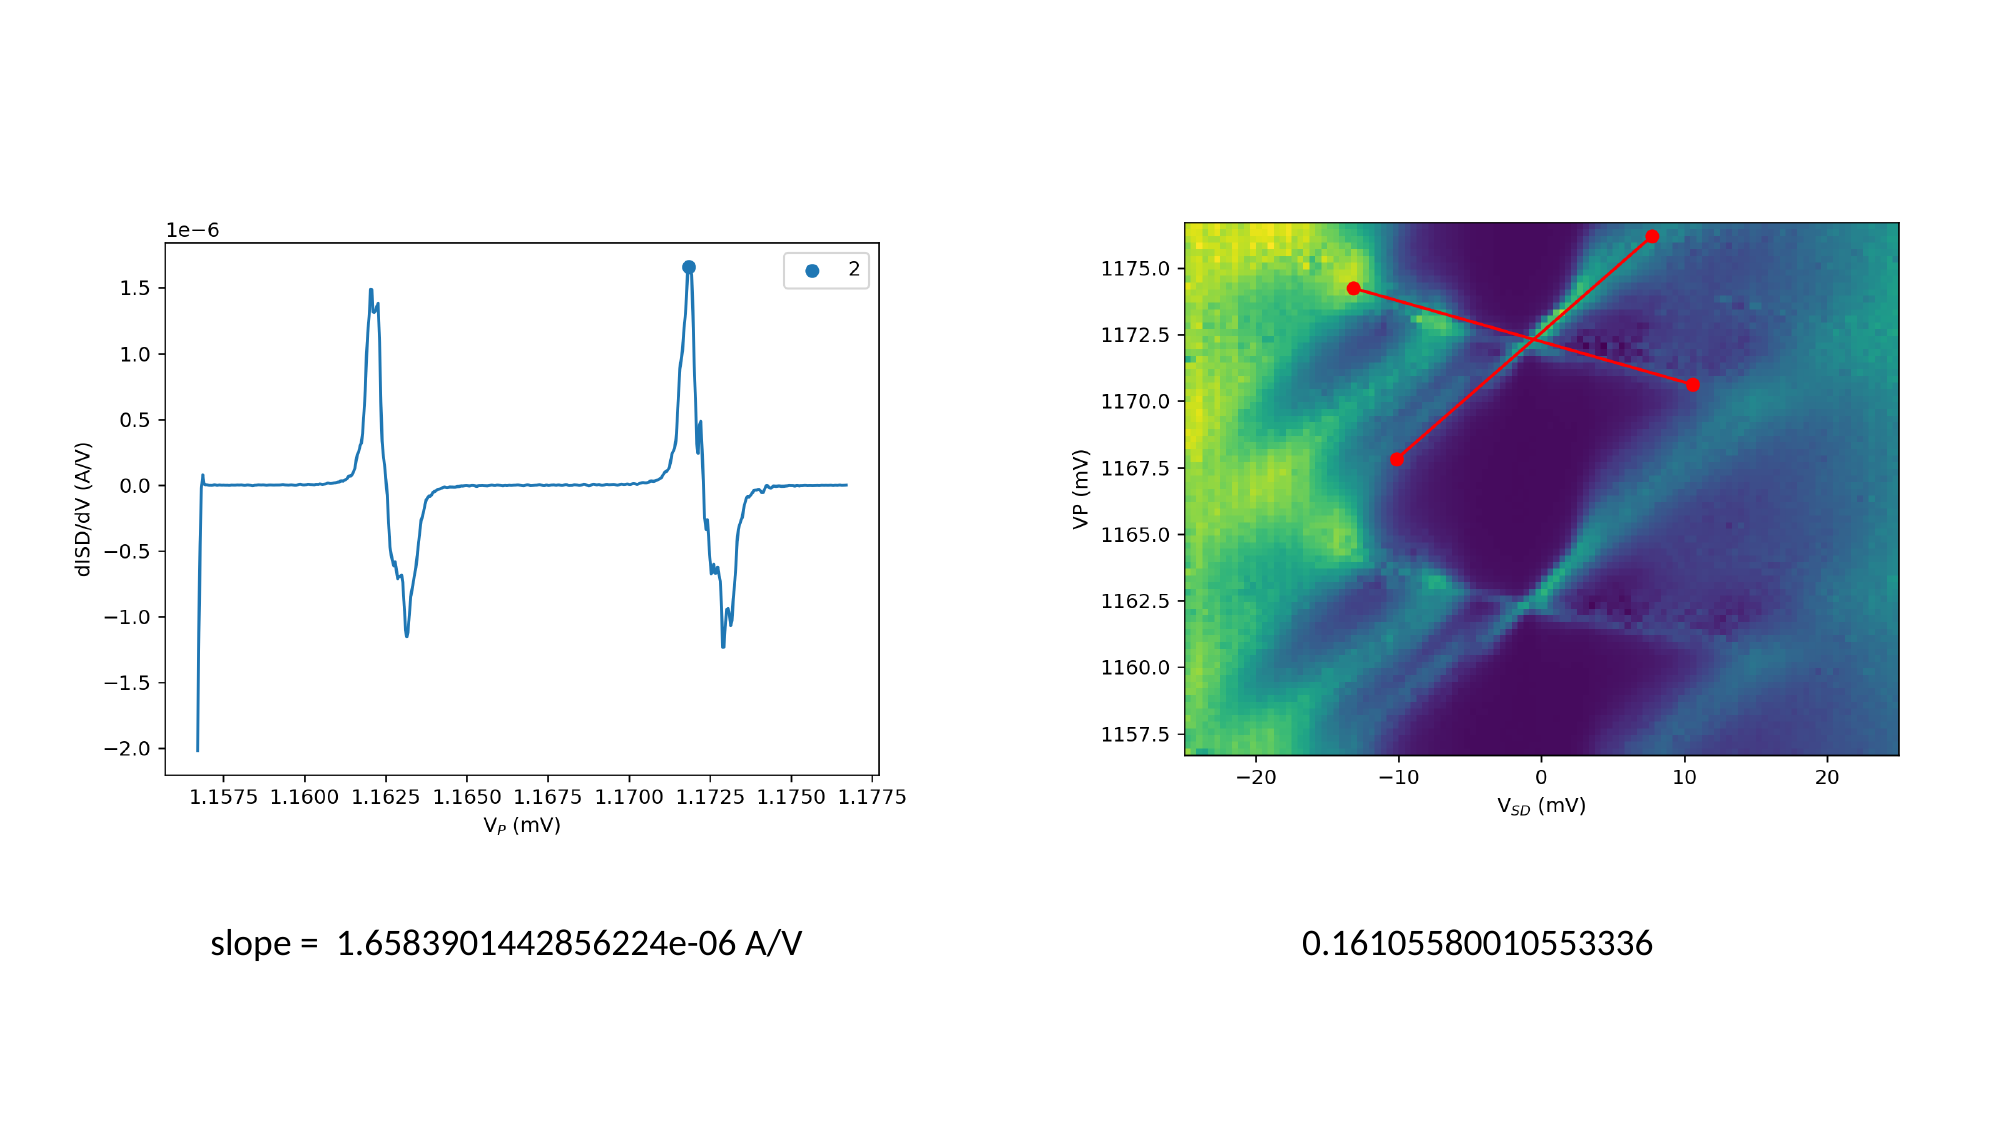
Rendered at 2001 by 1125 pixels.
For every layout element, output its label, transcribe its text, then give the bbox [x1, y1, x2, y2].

text_box slope = 1.6583901442856224e-06 A/V [195, 910, 873, 971]
text_box 0.16105580010553336 [1287, 910, 1770, 971]
picture [64, 214, 928, 846]
picture [1072, 207, 1919, 822]
